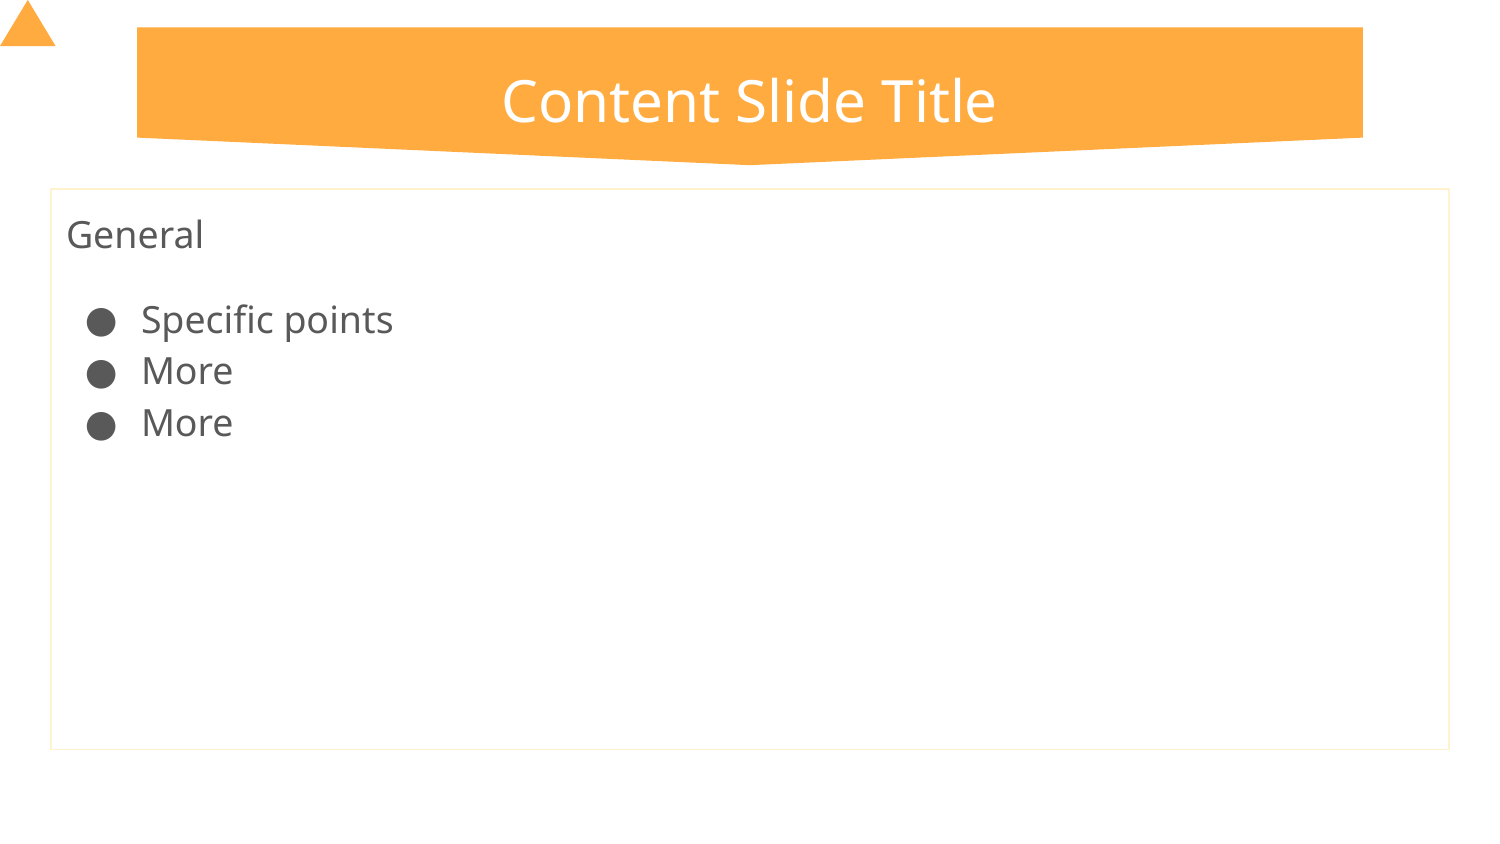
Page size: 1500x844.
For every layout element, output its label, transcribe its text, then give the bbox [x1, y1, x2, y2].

text_box [137, 27, 1363, 49]
title Content Slide Title [51, 49, 1449, 144]
text_box [0, 0, 56, 47]
list General Specific points More More [51, 189, 1449, 750]
text_box [279, 144, 1221, 166]
